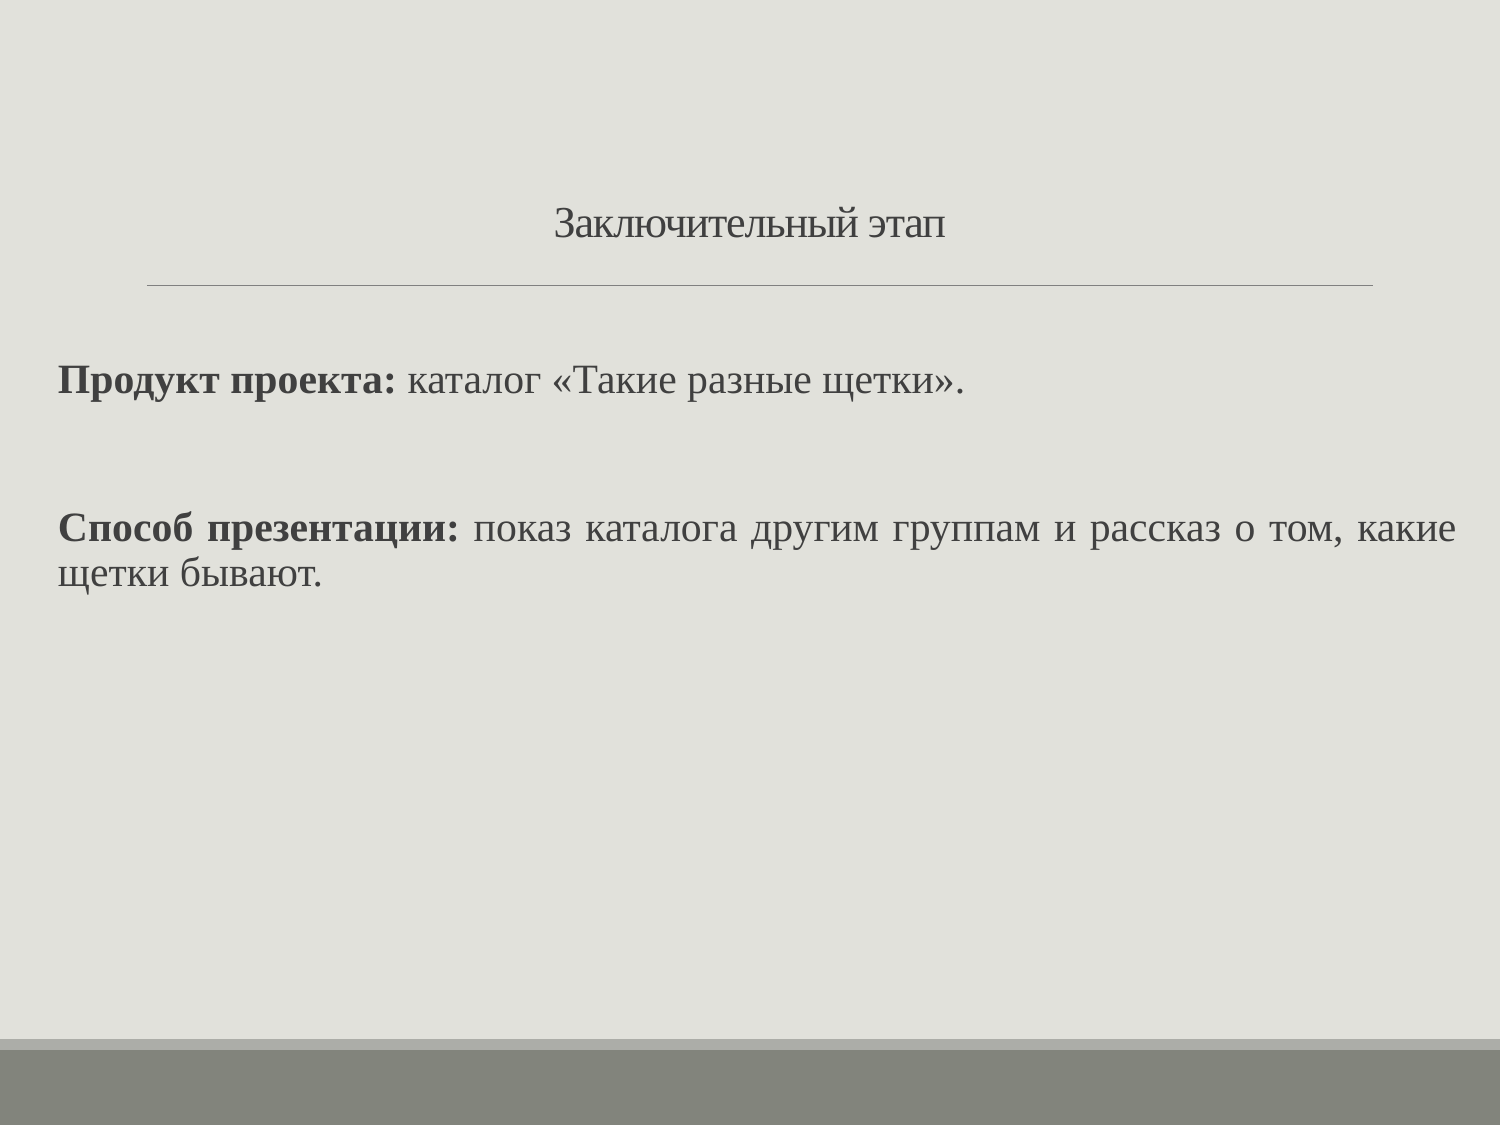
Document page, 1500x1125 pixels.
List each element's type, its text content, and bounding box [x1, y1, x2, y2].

title Заключительный этап [131, 193, 1369, 307]
list Продукт проекта: каталог «Такие разные щетки». Способ презентации: показ каталога другим группам и рассказ о том, какие щетки бывают. [42, 350, 1458, 1011]
